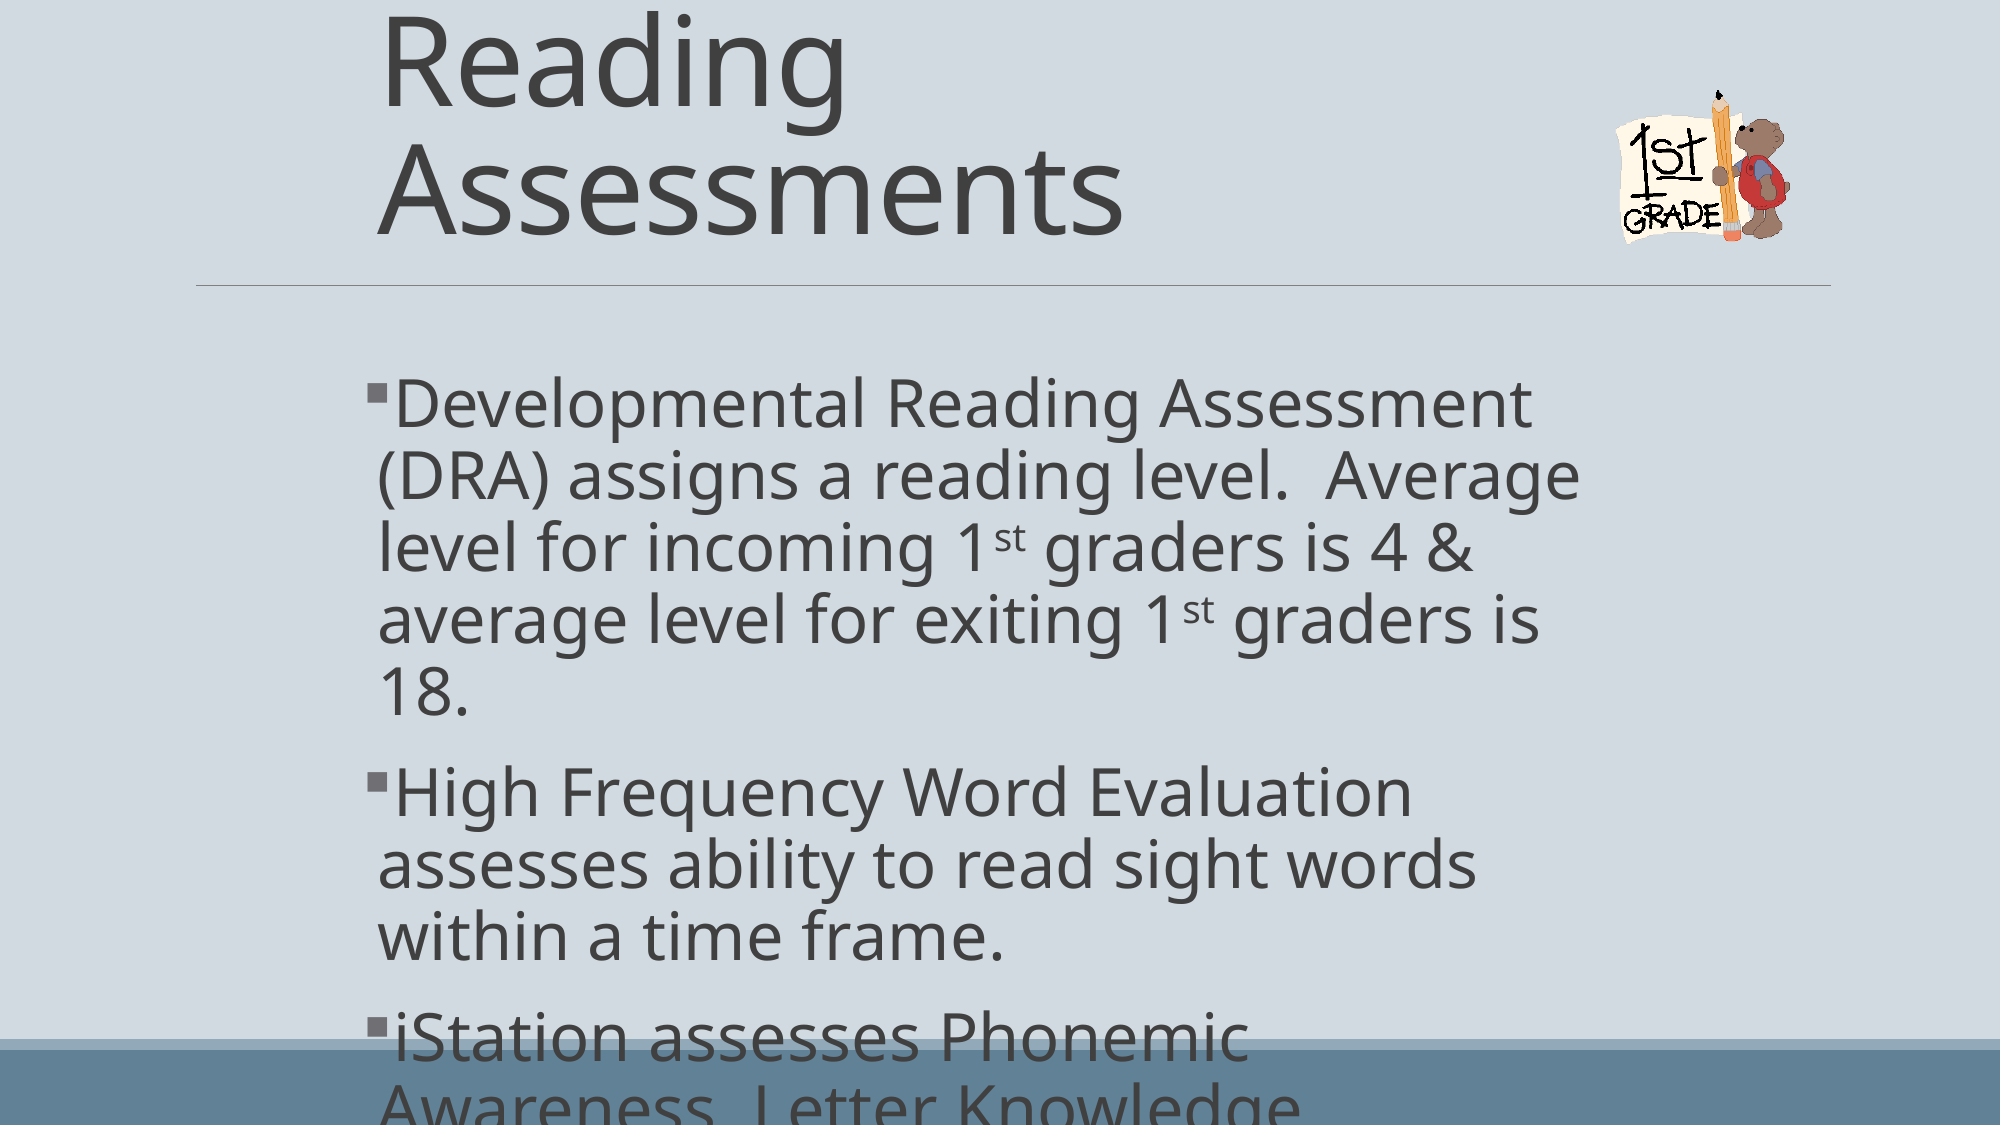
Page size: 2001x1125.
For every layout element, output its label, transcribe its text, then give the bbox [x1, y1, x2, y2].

picture [1611, 85, 1794, 250]
title Reading Assessments [362, 167, 1638, 268]
list Developmental Reading Assessment (DRA) assigns a reading level. Average level for incoming 1st graders is 4 & average level for exiting 1st graders is 18. High Frequency Word Evaluation assesses ability to read sight words within a time frame. iStation assesses Phonemic Awareness, Letter Knowledge, Vocabulary, Alphabetic Decoding, Comprehension, and Spelling. [362, 362, 1613, 1113]
